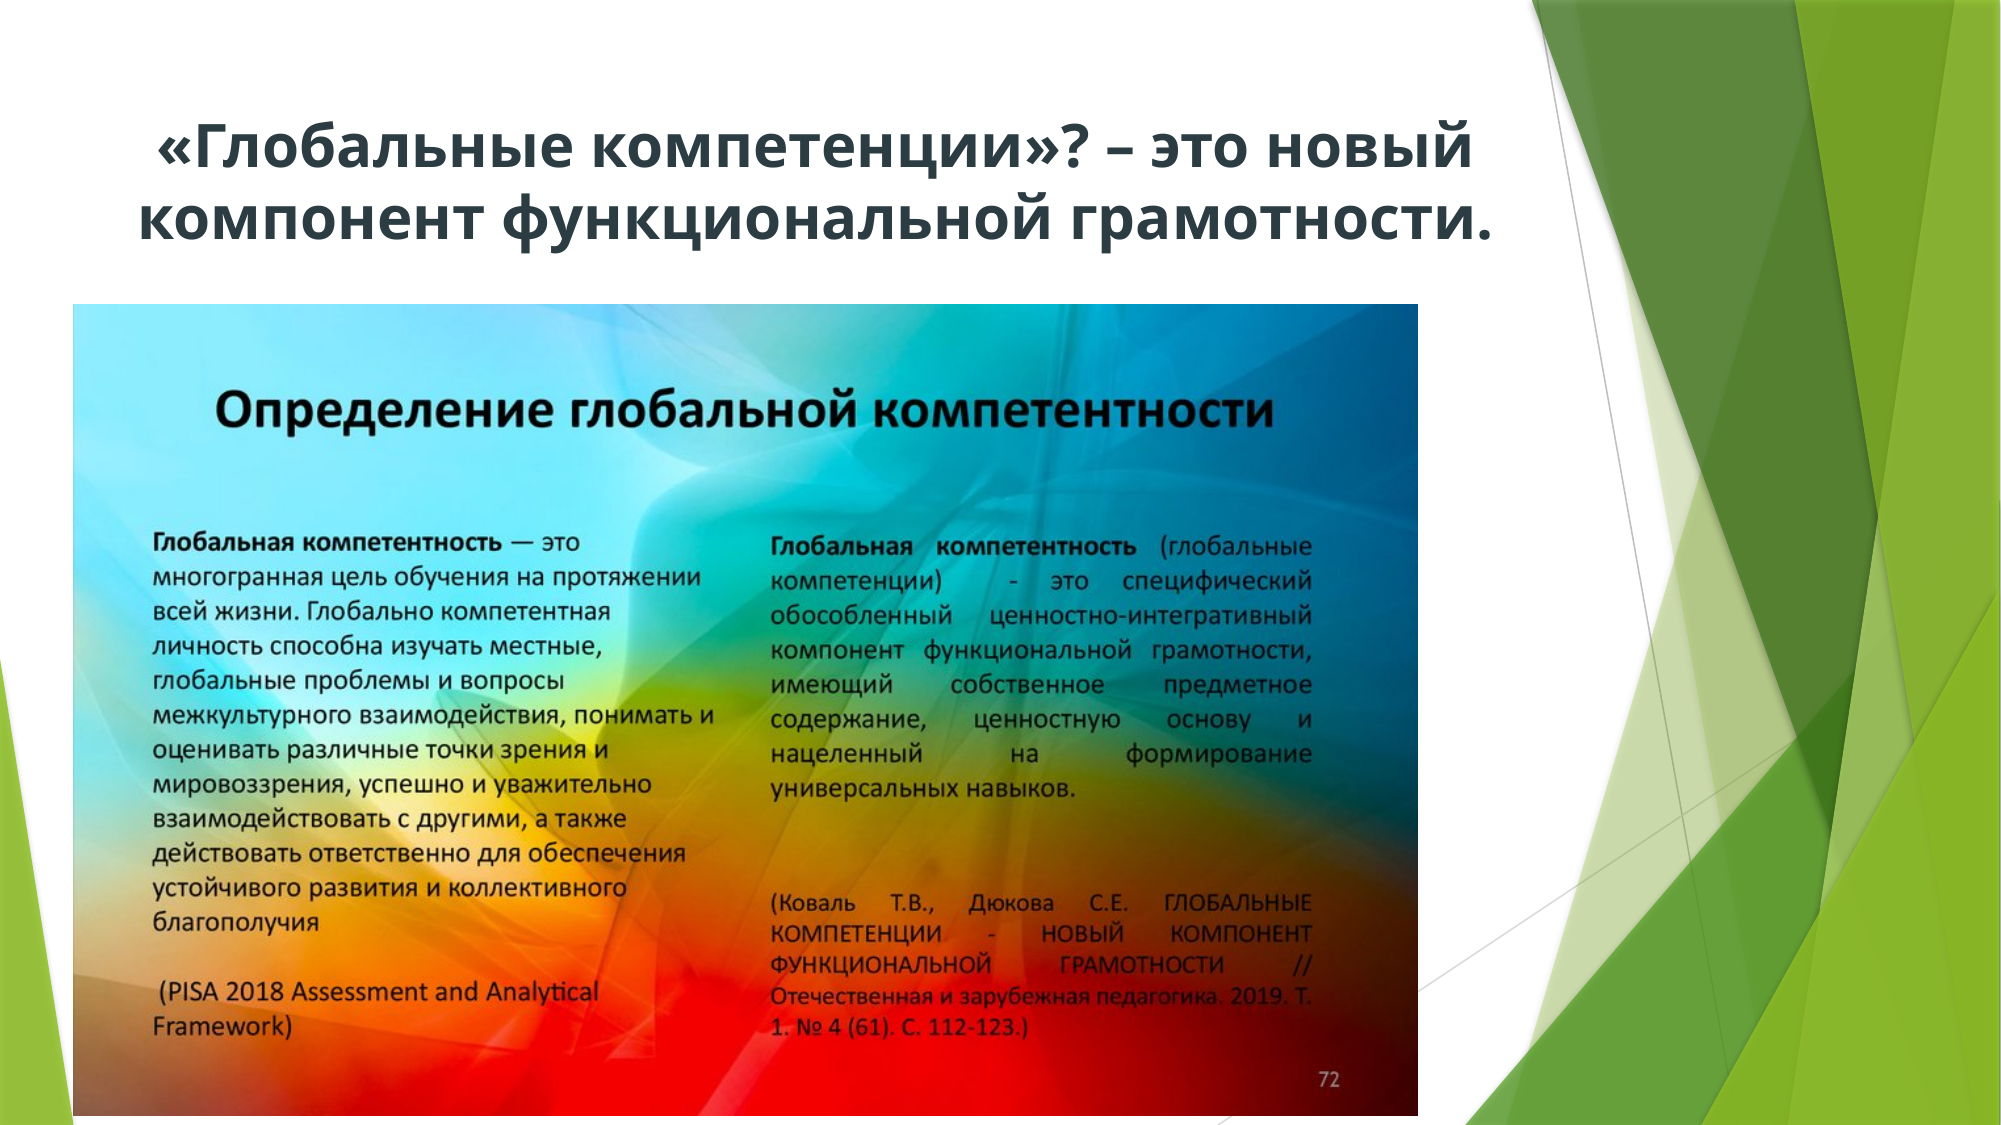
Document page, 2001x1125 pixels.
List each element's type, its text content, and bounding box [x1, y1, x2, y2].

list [72, 304, 1418, 1117]
title «Глобальные компетенции»? – это новый компонент функциональной грамотности. [111, 99, 1522, 317]
